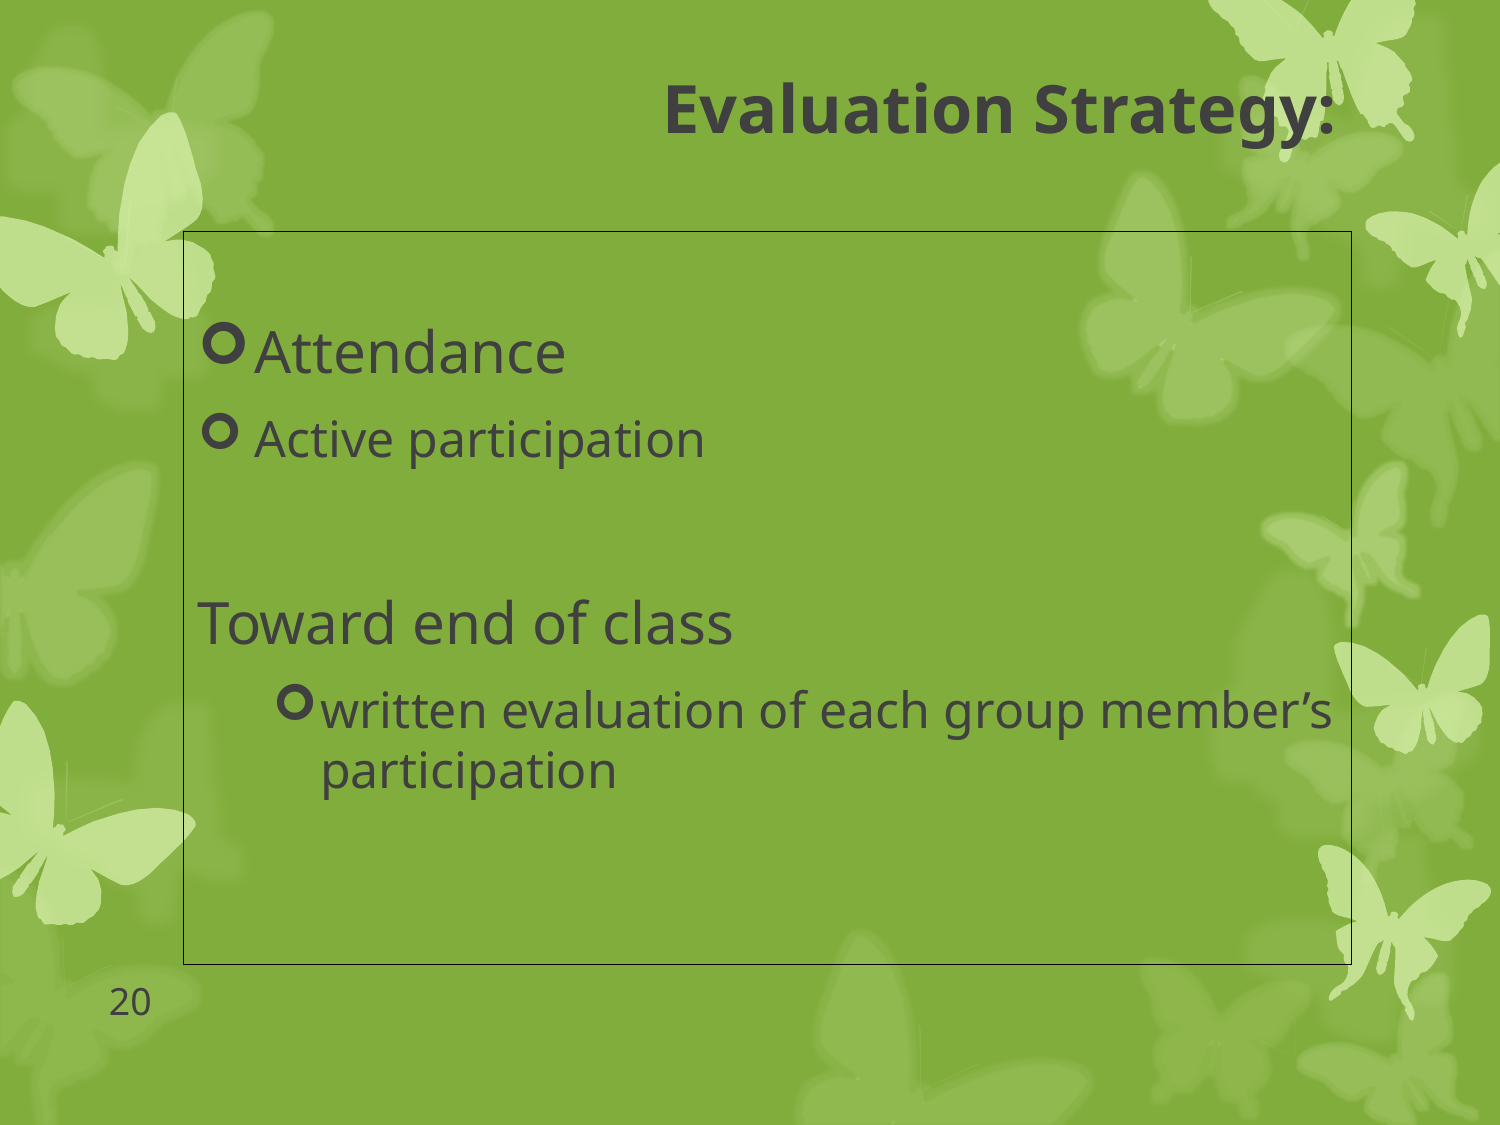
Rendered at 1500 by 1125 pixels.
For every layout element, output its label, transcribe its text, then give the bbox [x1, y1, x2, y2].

list Attendance Active participation Toward end of class written evaluation of each group member’s participation [183, 231, 1352, 965]
title Evaluation Strategy: [183, 30, 1352, 183]
slide_number 20 [93, 976, 194, 1037]
